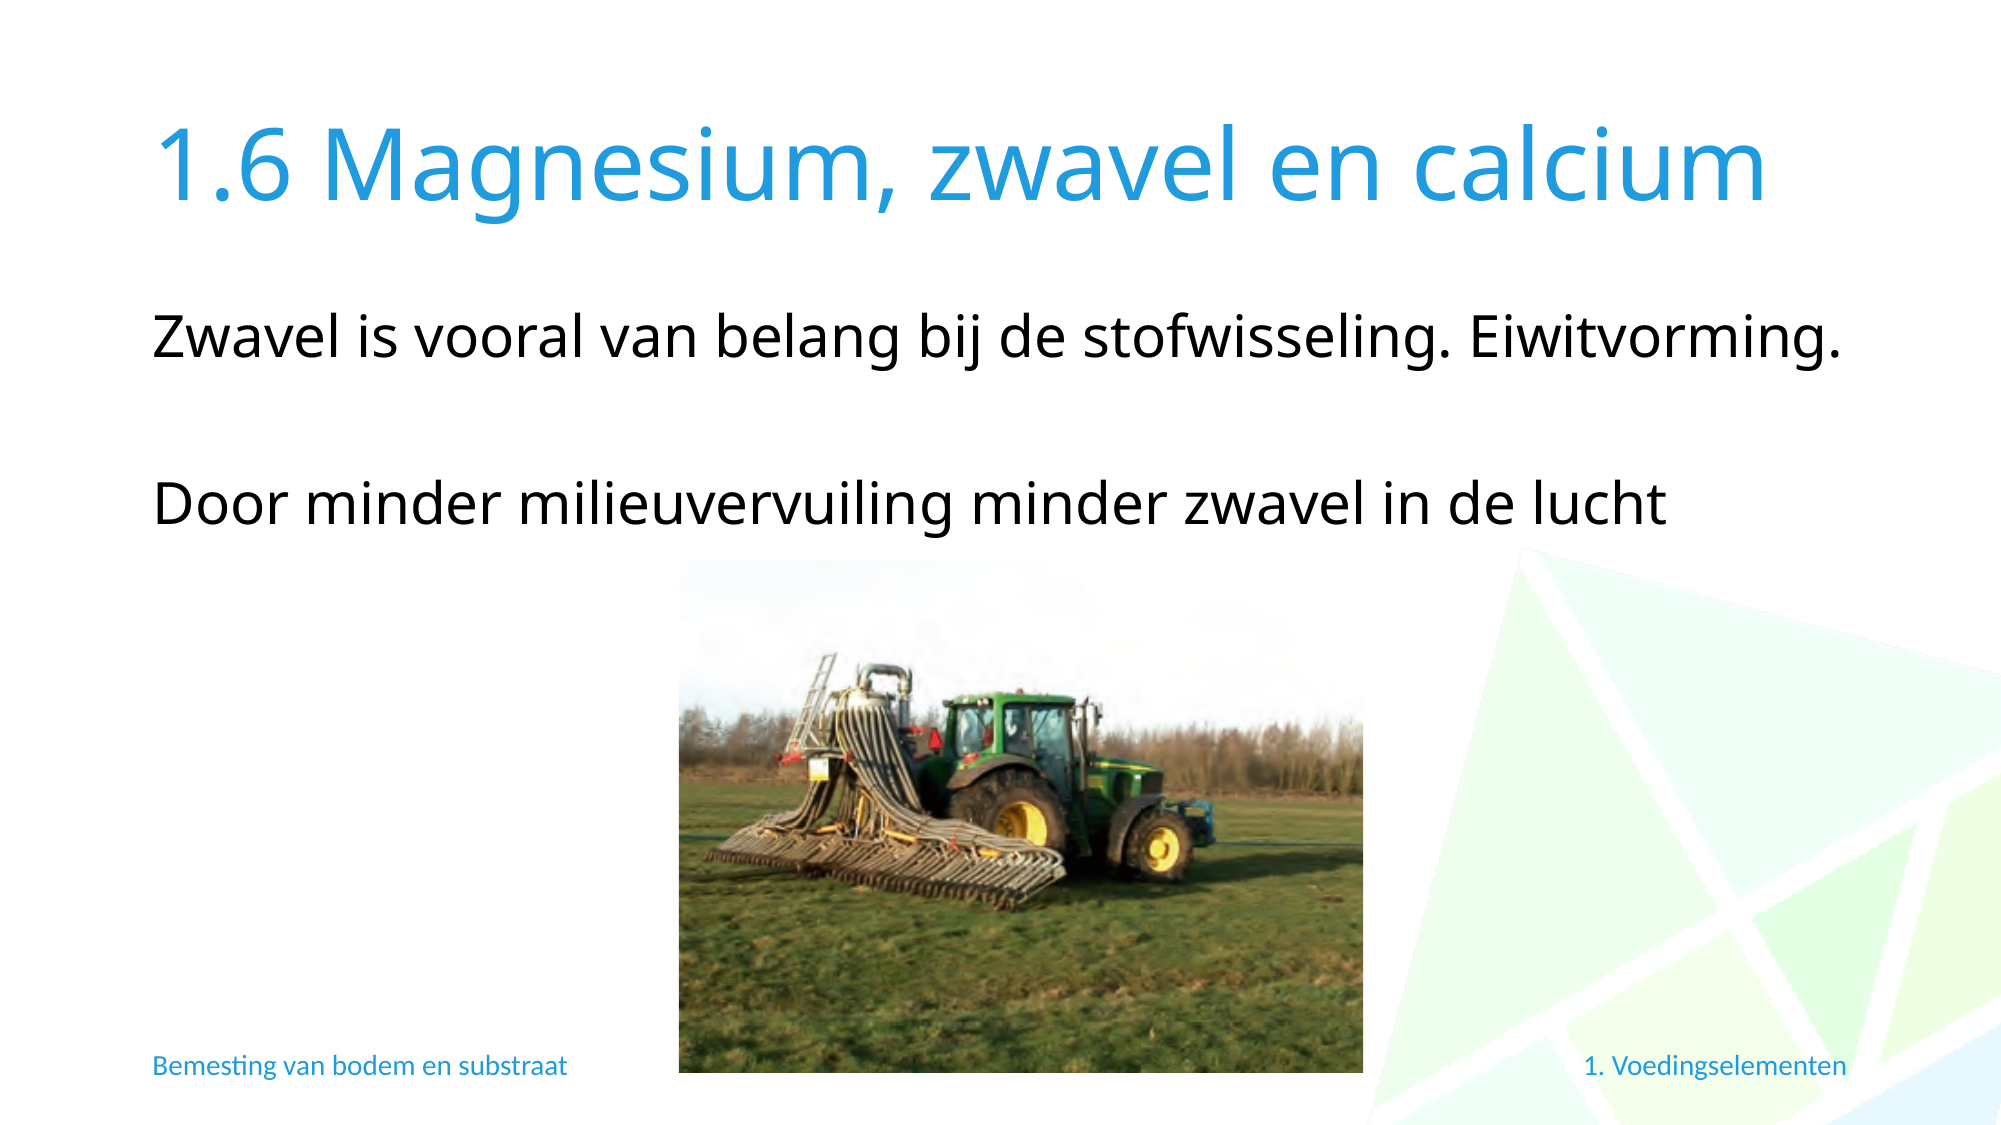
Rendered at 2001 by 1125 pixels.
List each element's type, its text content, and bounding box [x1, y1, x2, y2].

list 1. Voedingselementen [1412, 1042, 1863, 1103]
title 1.6 Magnesium, zwavel en calcium [137, 59, 1863, 278]
list Zwavel is vooral van belang bij de stofwisseling. Eiwitvorming. Door minder milieuvervuiling minder zwavel in de lucht [137, 299, 1863, 1014]
list Bemesting van bodem en substraat [137, 1042, 588, 1103]
picture [678, 559, 1364, 1073]
